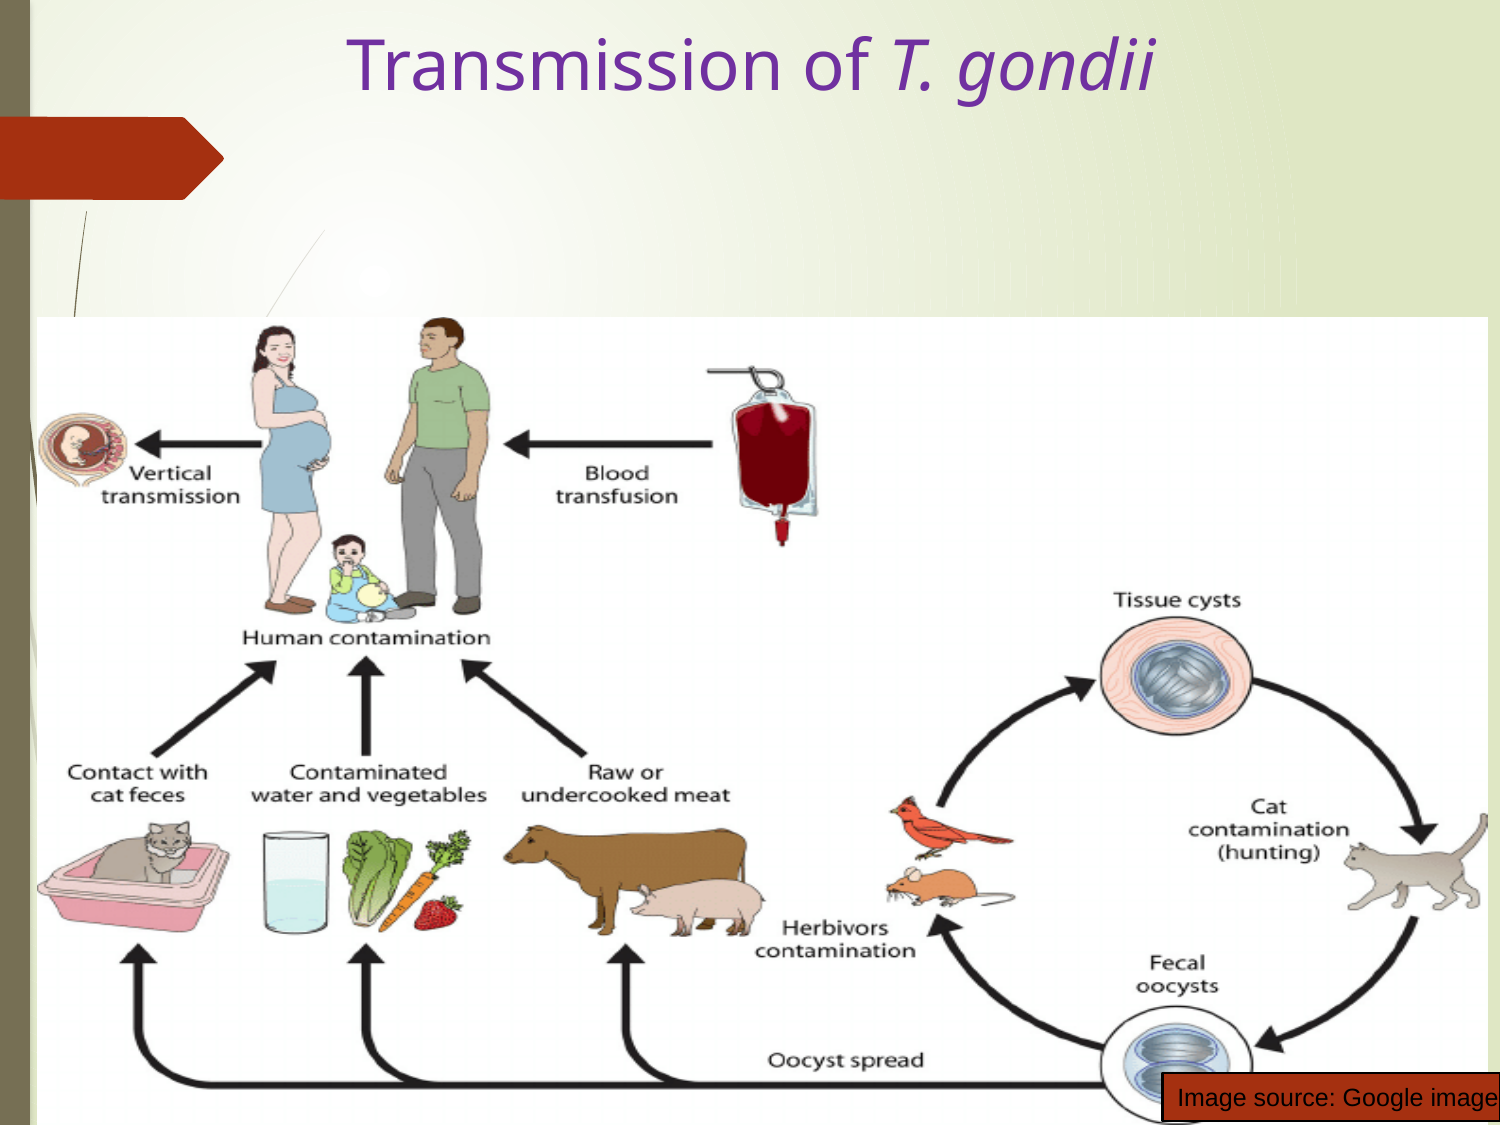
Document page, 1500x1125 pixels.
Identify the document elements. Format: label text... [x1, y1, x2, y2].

title Transmission of T. gondii [0, 12, 1488, 113]
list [37, 317, 1488, 1125]
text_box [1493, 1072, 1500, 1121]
